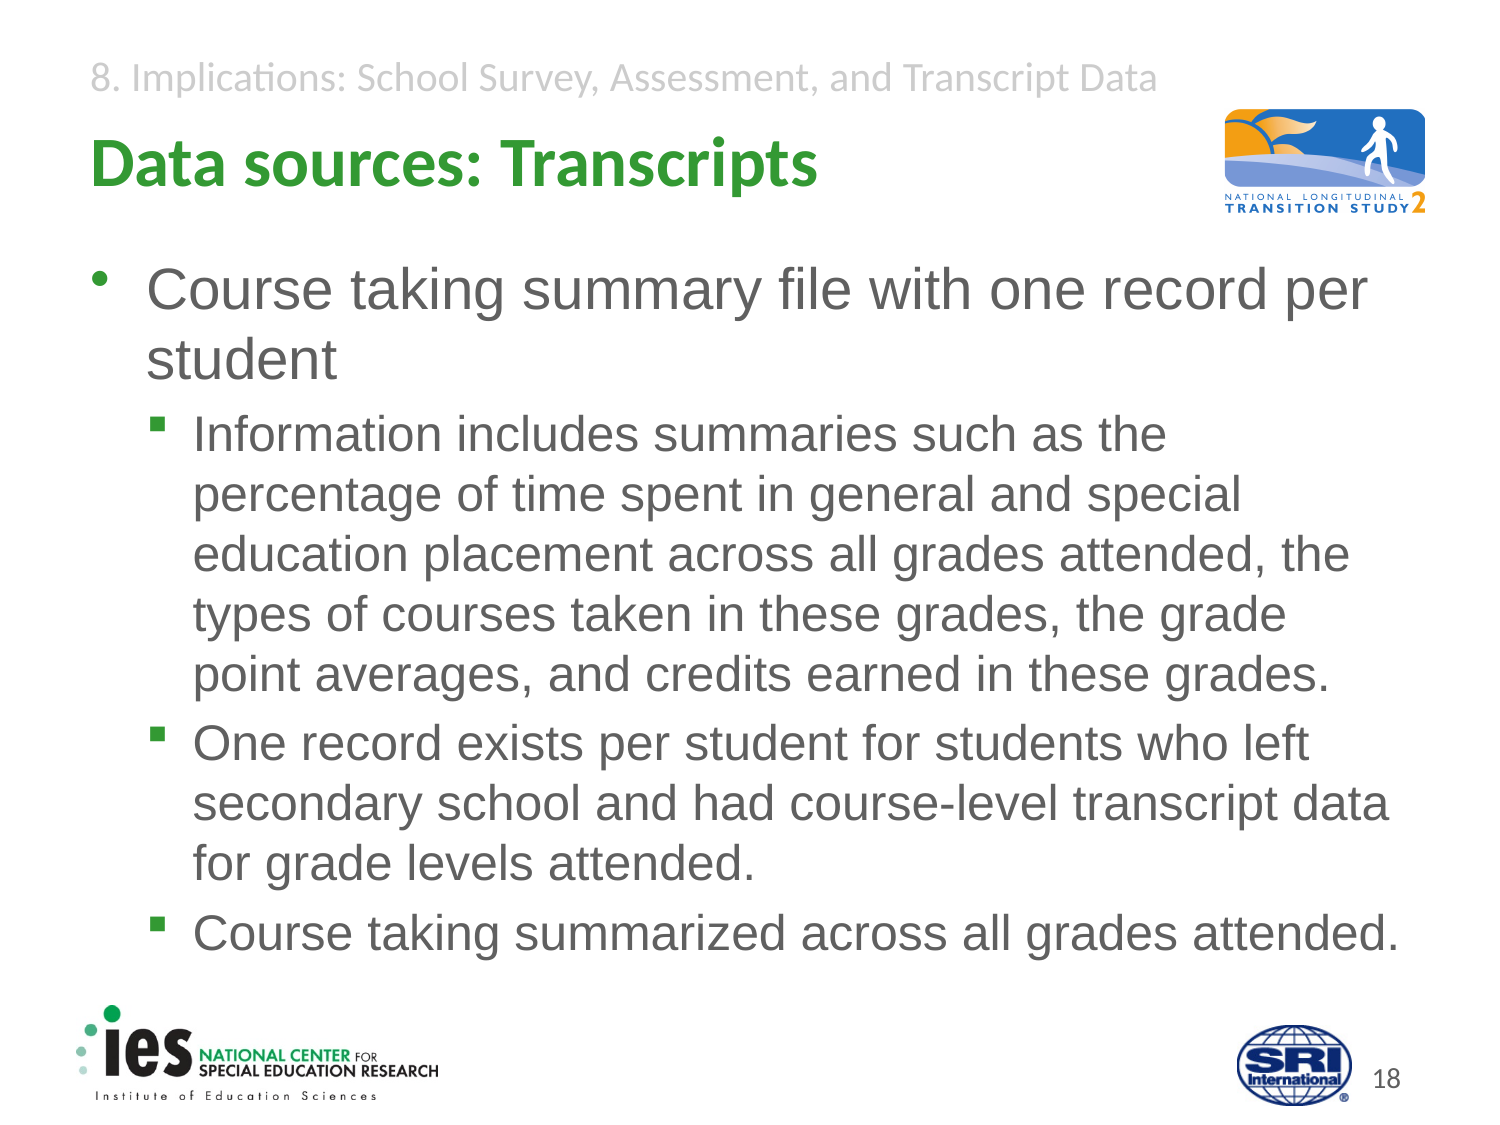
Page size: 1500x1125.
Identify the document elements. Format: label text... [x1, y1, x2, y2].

slide_number 17 [1312, 1051, 1417, 1125]
list Course taking summary file with one record per student Information includes summaries such as the percentage of time spent in general and special education placement across all grades attended, the types of courses taken in these grades, the grade point averages, and credits earned in these grades. One record exists per student for students who left secondary school and had course-level transcript data for grade levels attended. Course taking summarized across all grades attended. [74, 243, 1426, 987]
picture [1237, 1025, 1352, 1106]
title Data sources: Transcripts [74, 90, 1426, 226]
picture [76, 1005, 438, 1100]
